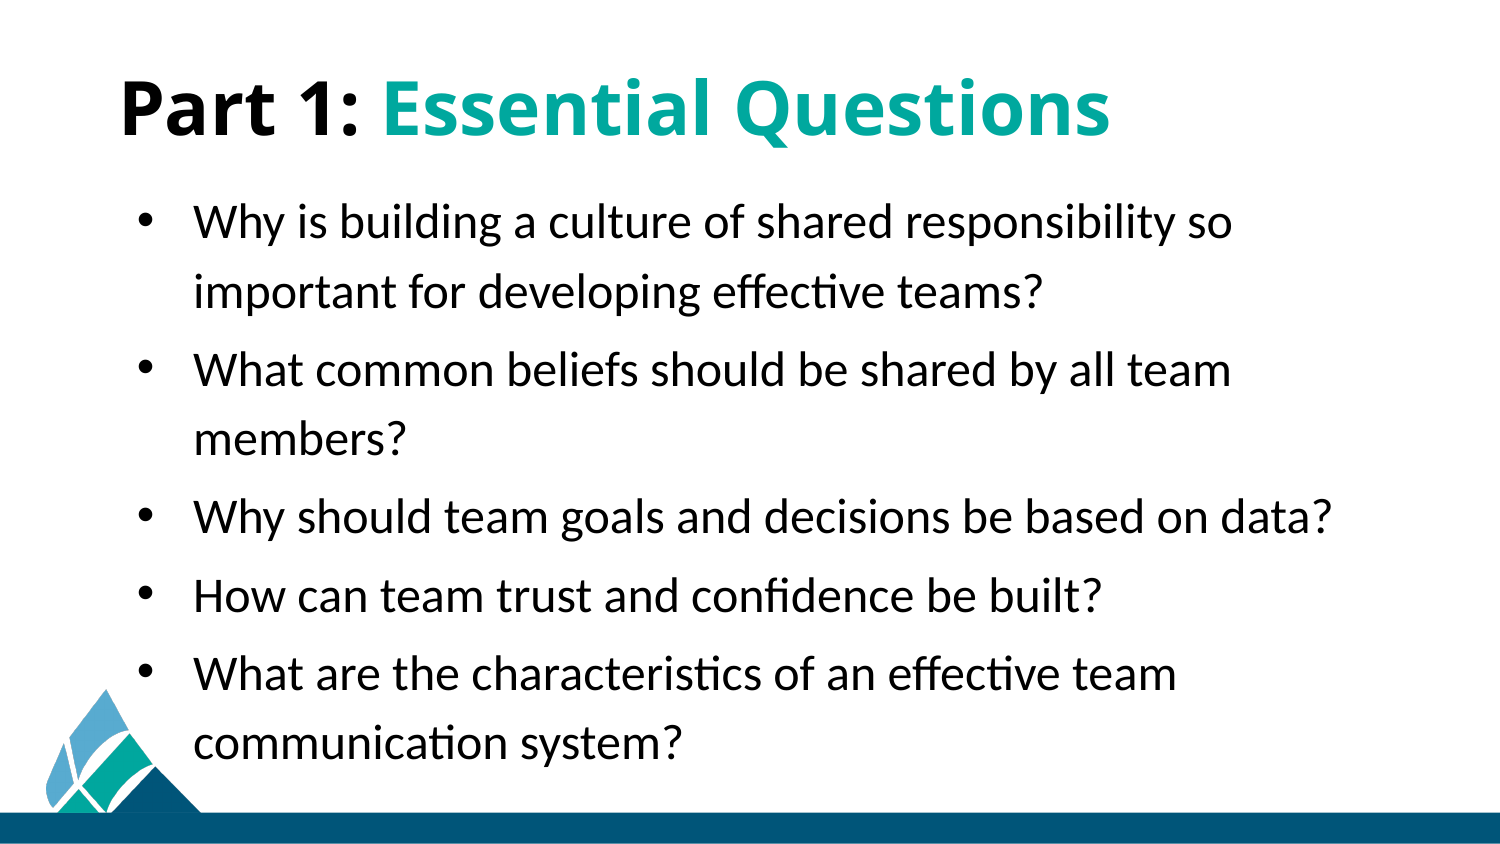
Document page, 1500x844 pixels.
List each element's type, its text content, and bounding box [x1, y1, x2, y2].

picture [189, 799, 201, 811]
list Why is building a culture of shared responsibility so important for developing effective teams? What common beliefs should be shared by all team members? Why should team goals and decisions be based on data? How can team trust and confidence be built? What are the characteristics of an effective team communication system? [103, 180, 1386, 799]
title Part 1: Essential Questions [103, 44, 1397, 180]
picture [46, 689, 123, 812]
